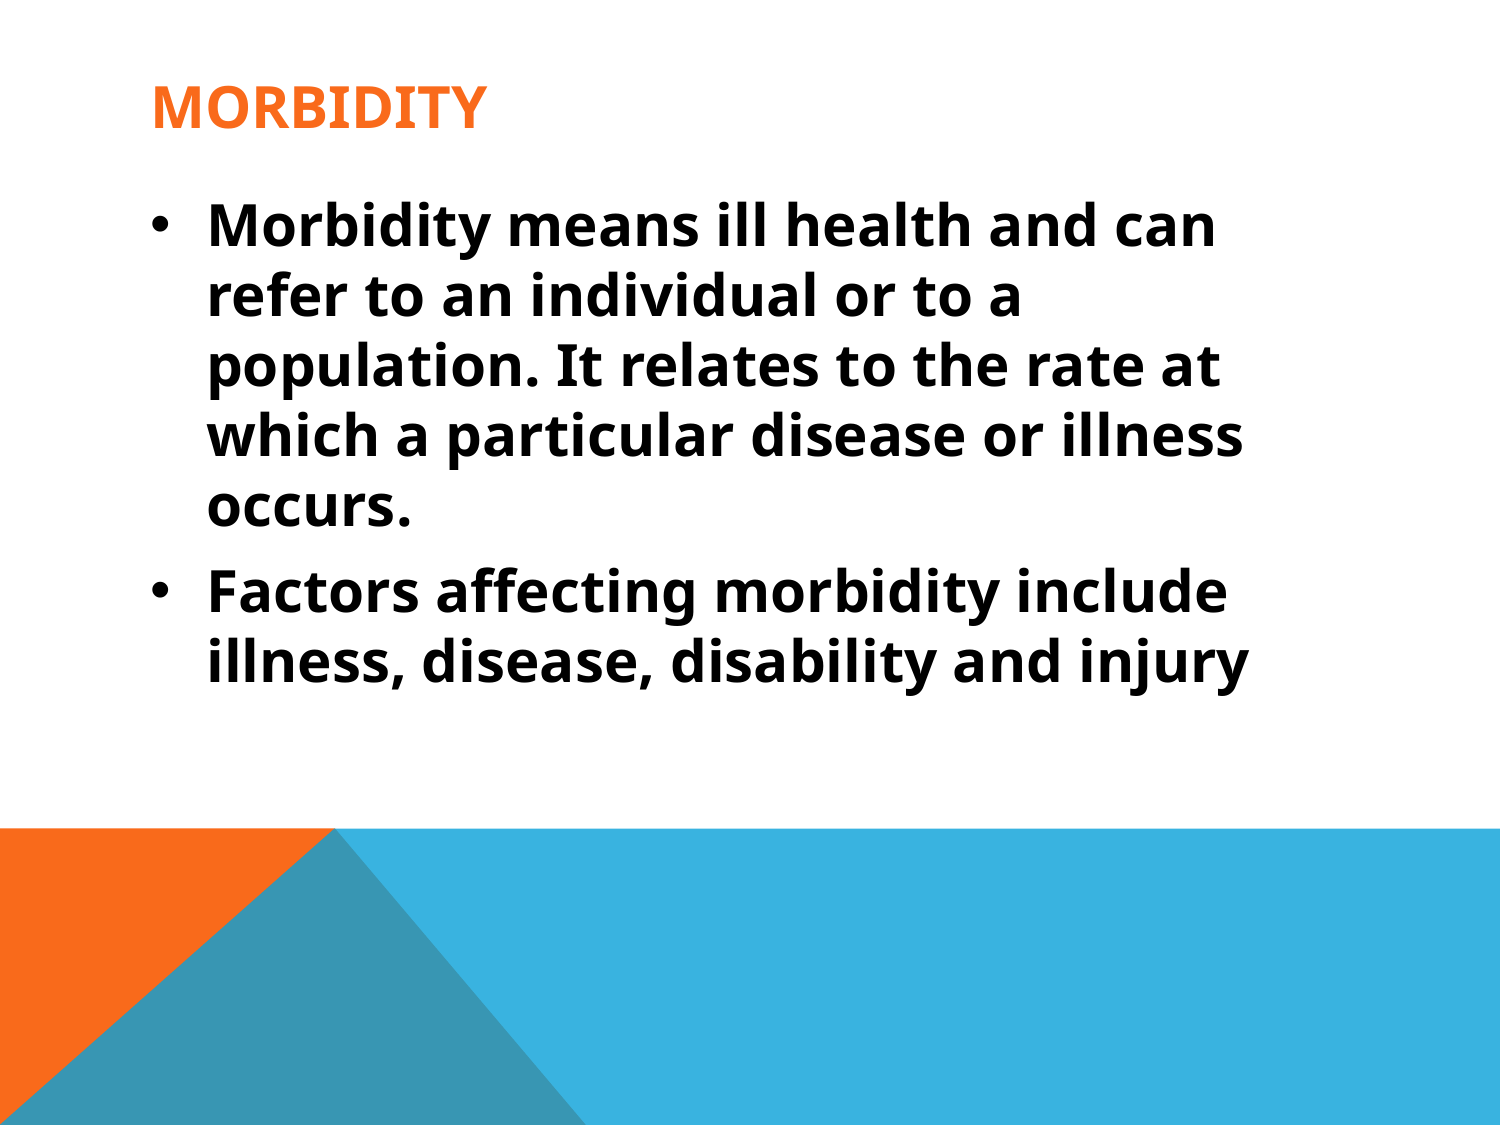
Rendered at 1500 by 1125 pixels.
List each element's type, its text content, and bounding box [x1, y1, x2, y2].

list Morbidity means ill health and can refer to an individual or to a population. It relates to the rate at which a particular disease or illness occurs. Factors affecting morbidity include illness, disease, disability and injury [135, 180, 1369, 768]
title Morbidity [135, 60, 1369, 150]
